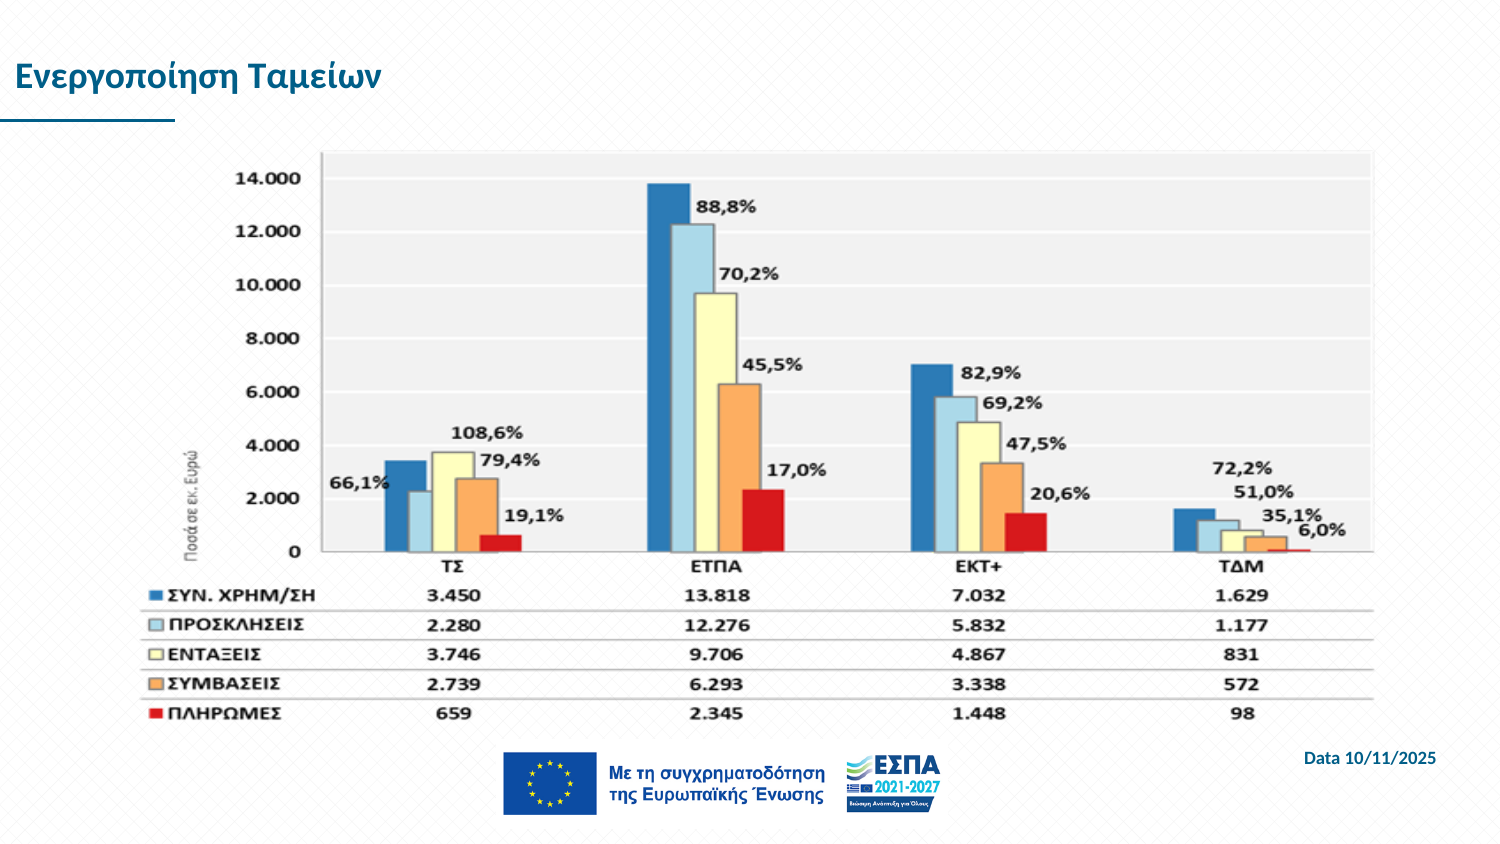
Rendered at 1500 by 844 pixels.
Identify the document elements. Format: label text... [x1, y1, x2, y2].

text_box Ενεργοποίηση Ταμείων [0, 26, 812, 121]
text_box Data 10/11/2025 [1289, 718, 1466, 796]
picture [101, 131, 1402, 830]
